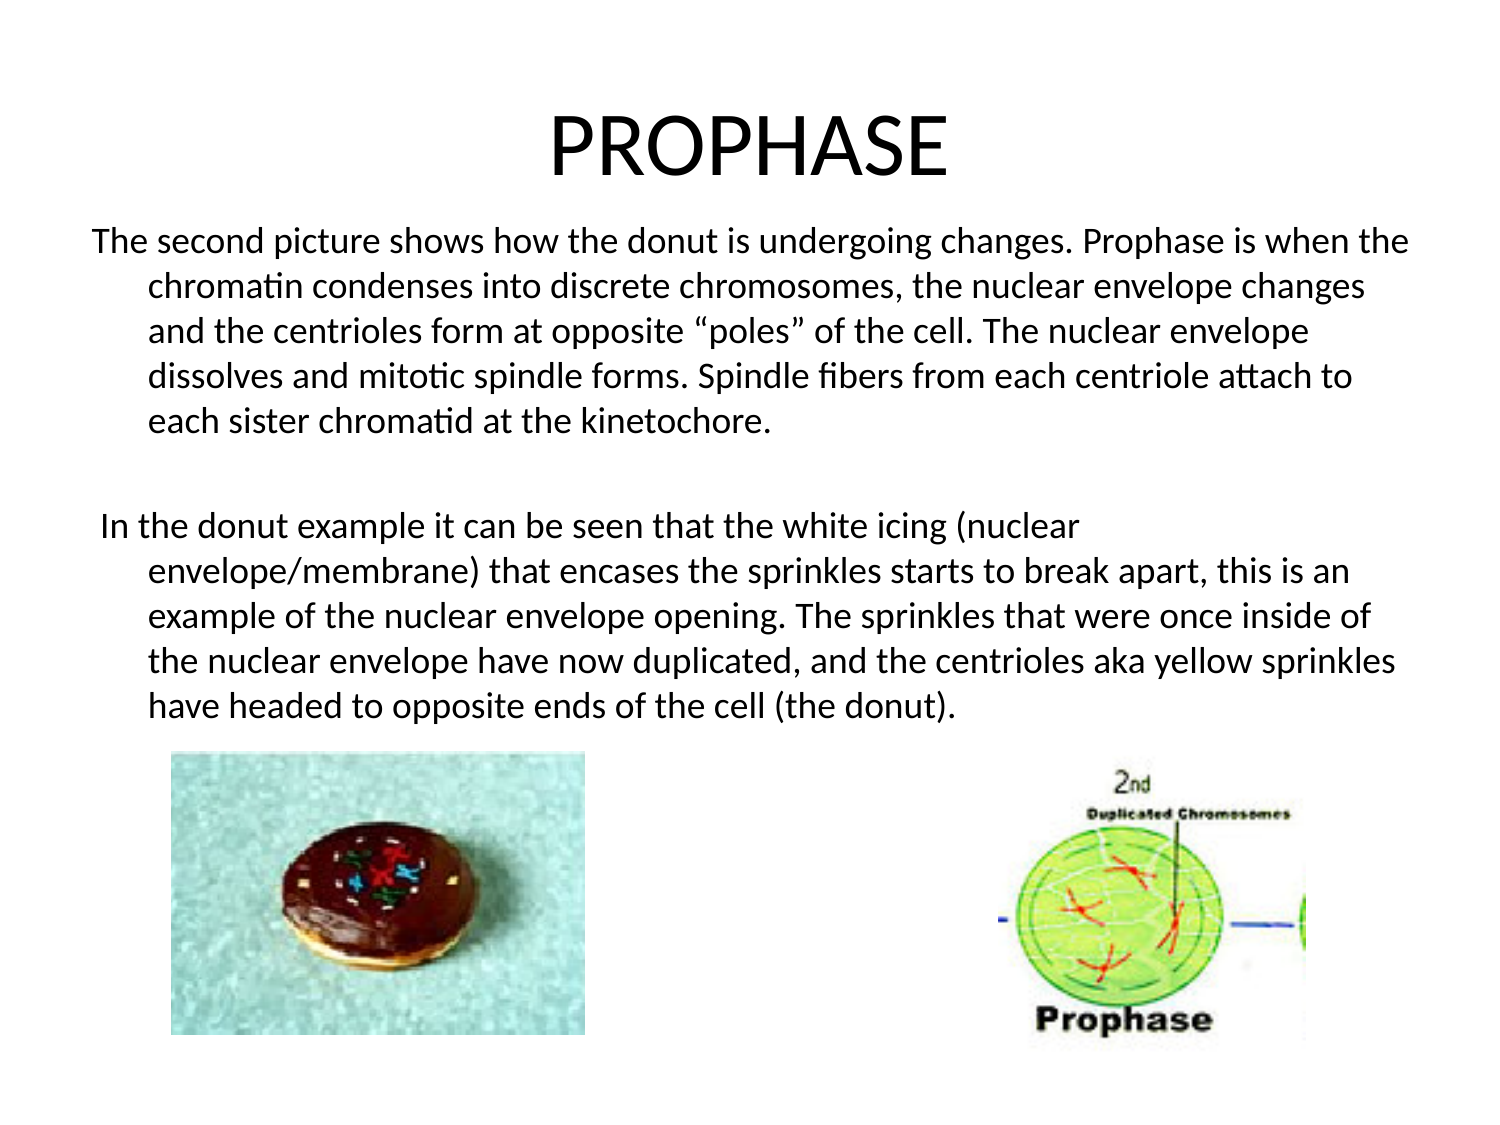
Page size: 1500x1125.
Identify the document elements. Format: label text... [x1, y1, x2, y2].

picture [170, 751, 585, 1036]
list The second picture shows how the donut is undergoing changes. Prophase is when the chromatin condenses into discrete chromosomes, the nuclear envelope changes and the centrioles form at opposite “poles” of the cell. The nuclear envelope dissolves and mitotic spindle forms. Spindle fibers from each centriole attach to each sister chromatid at the kinetochore. In the donut example it can be seen that the white icing (nuclear envelope/membrane) that encases the sprinkles starts to break apart, this is an example of the nuclear envelope opening. The sprinkles that were once inside of the nuclear envelope have now duplicated, and the centrioles aka yellow sprinkles have headed to opposite ends of the cell (the donut). [76, 208, 1427, 951]
title PROPHASE [75, 45, 1425, 233]
picture [997, 717, 1306, 1125]
